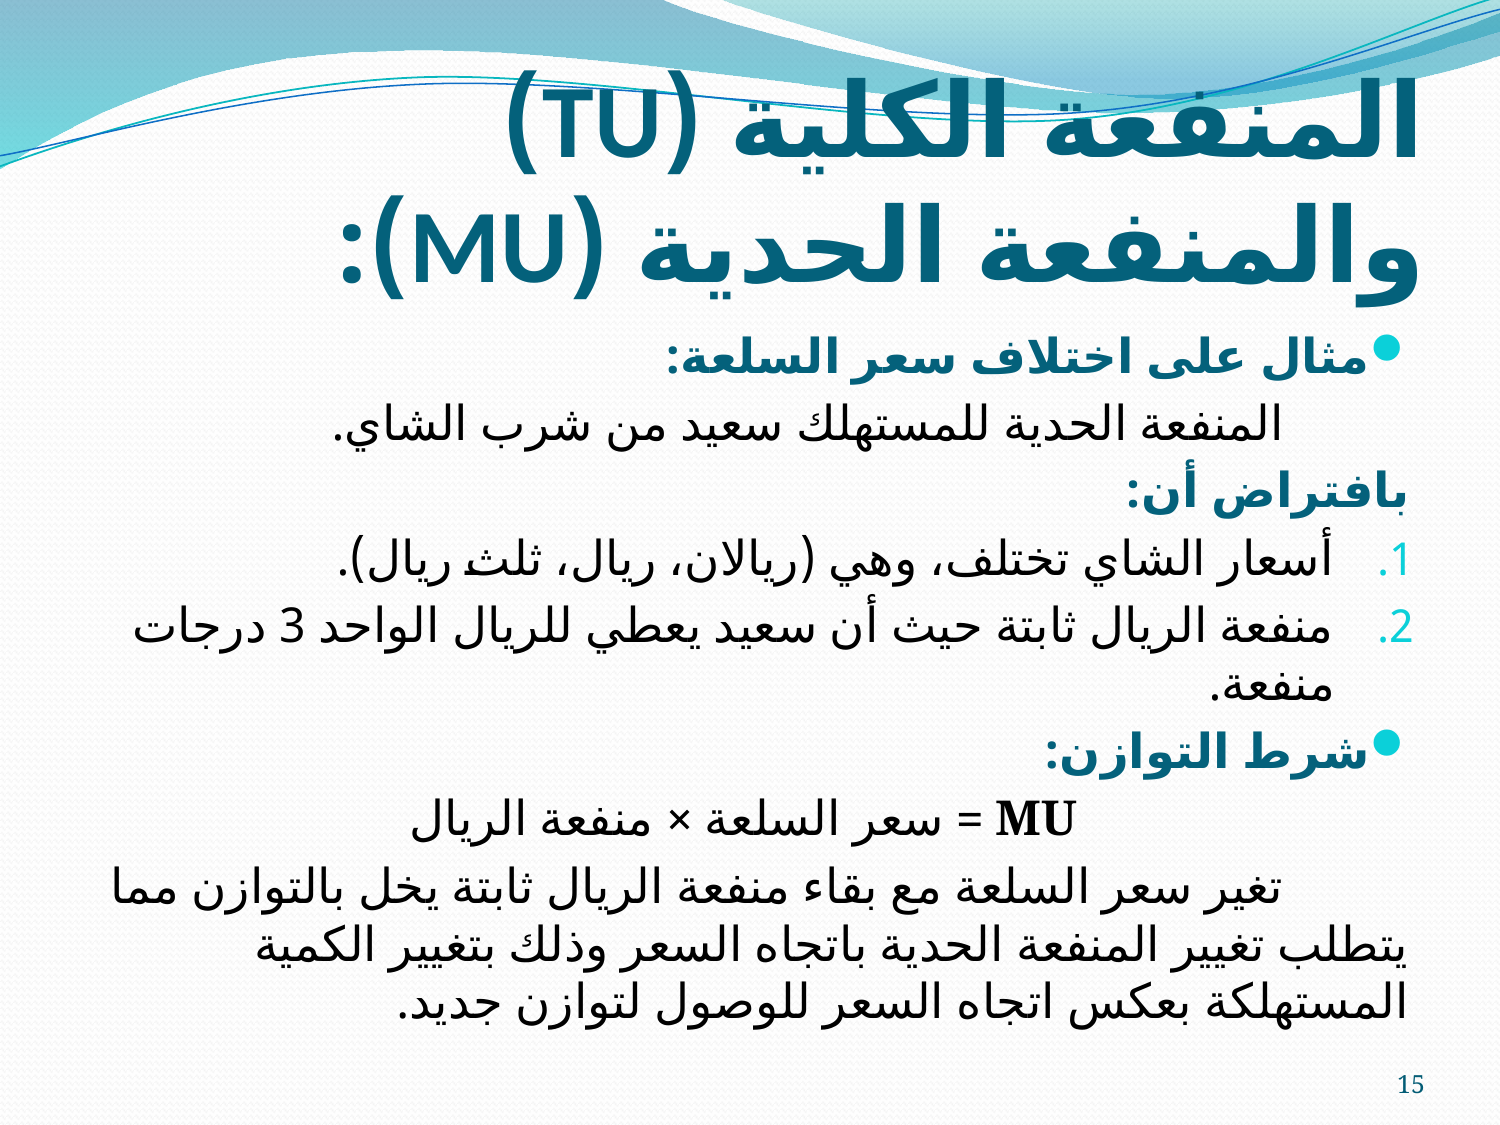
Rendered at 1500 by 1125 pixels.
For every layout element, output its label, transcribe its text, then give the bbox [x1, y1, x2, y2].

title المنفعة الكلية (TU) والمنفعة الحدية (MU): [75, 115, 1425, 303]
list مثال على اختلاف سعر السلعة: المنفعة الحدية للمستهلك سعيد من شرب الشاي. بافتراض أن: أسعار الشاي تختلف، وهي (ريالان، ريال، ثلث ريال). منفعة الريال ثابتة حيث أن سعيد يعطي للريال الواحد 3 درجات منفعة. شرط التوازن: MU = سعر السلعة × منفعة الريال تغير سعر السلعة مع بقاء منفعة الريال ثابتة يخل بالتوازن مما يتطلب تغيير المنفعة الحدية باتجاه السعر وذلك بتغيير الكمية المستهلكة بعكس اتجاه السعر للوصول لتوازن جديد. [75, 317, 1425, 1038]
slide_number 15 [1299, 1042, 1425, 1103]
